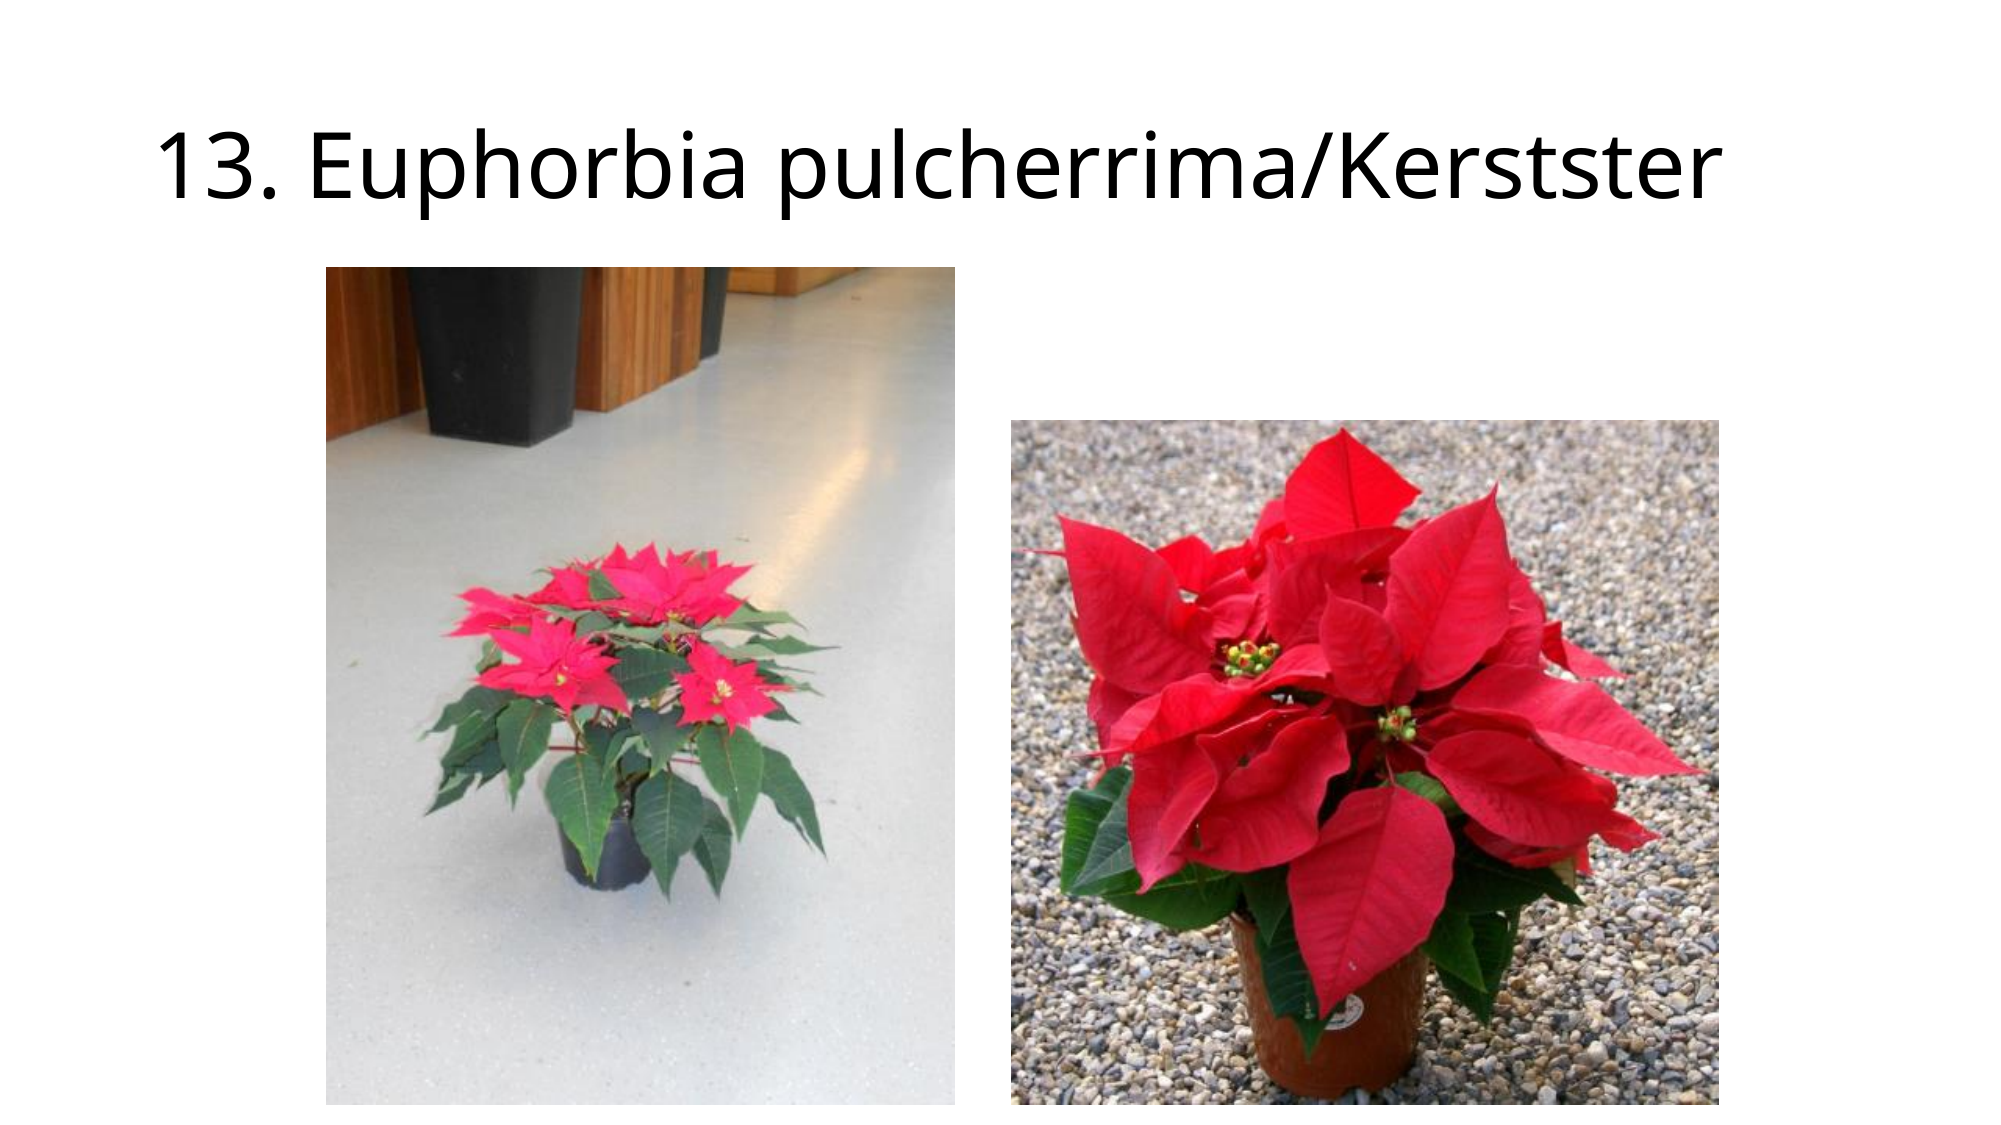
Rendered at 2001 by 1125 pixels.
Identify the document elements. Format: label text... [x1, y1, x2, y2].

picture [1011, 420, 1719, 1105]
title 13. Euphorbia pulcherrima/Kerstster [137, 59, 1863, 278]
picture [326, 267, 955, 1105]
